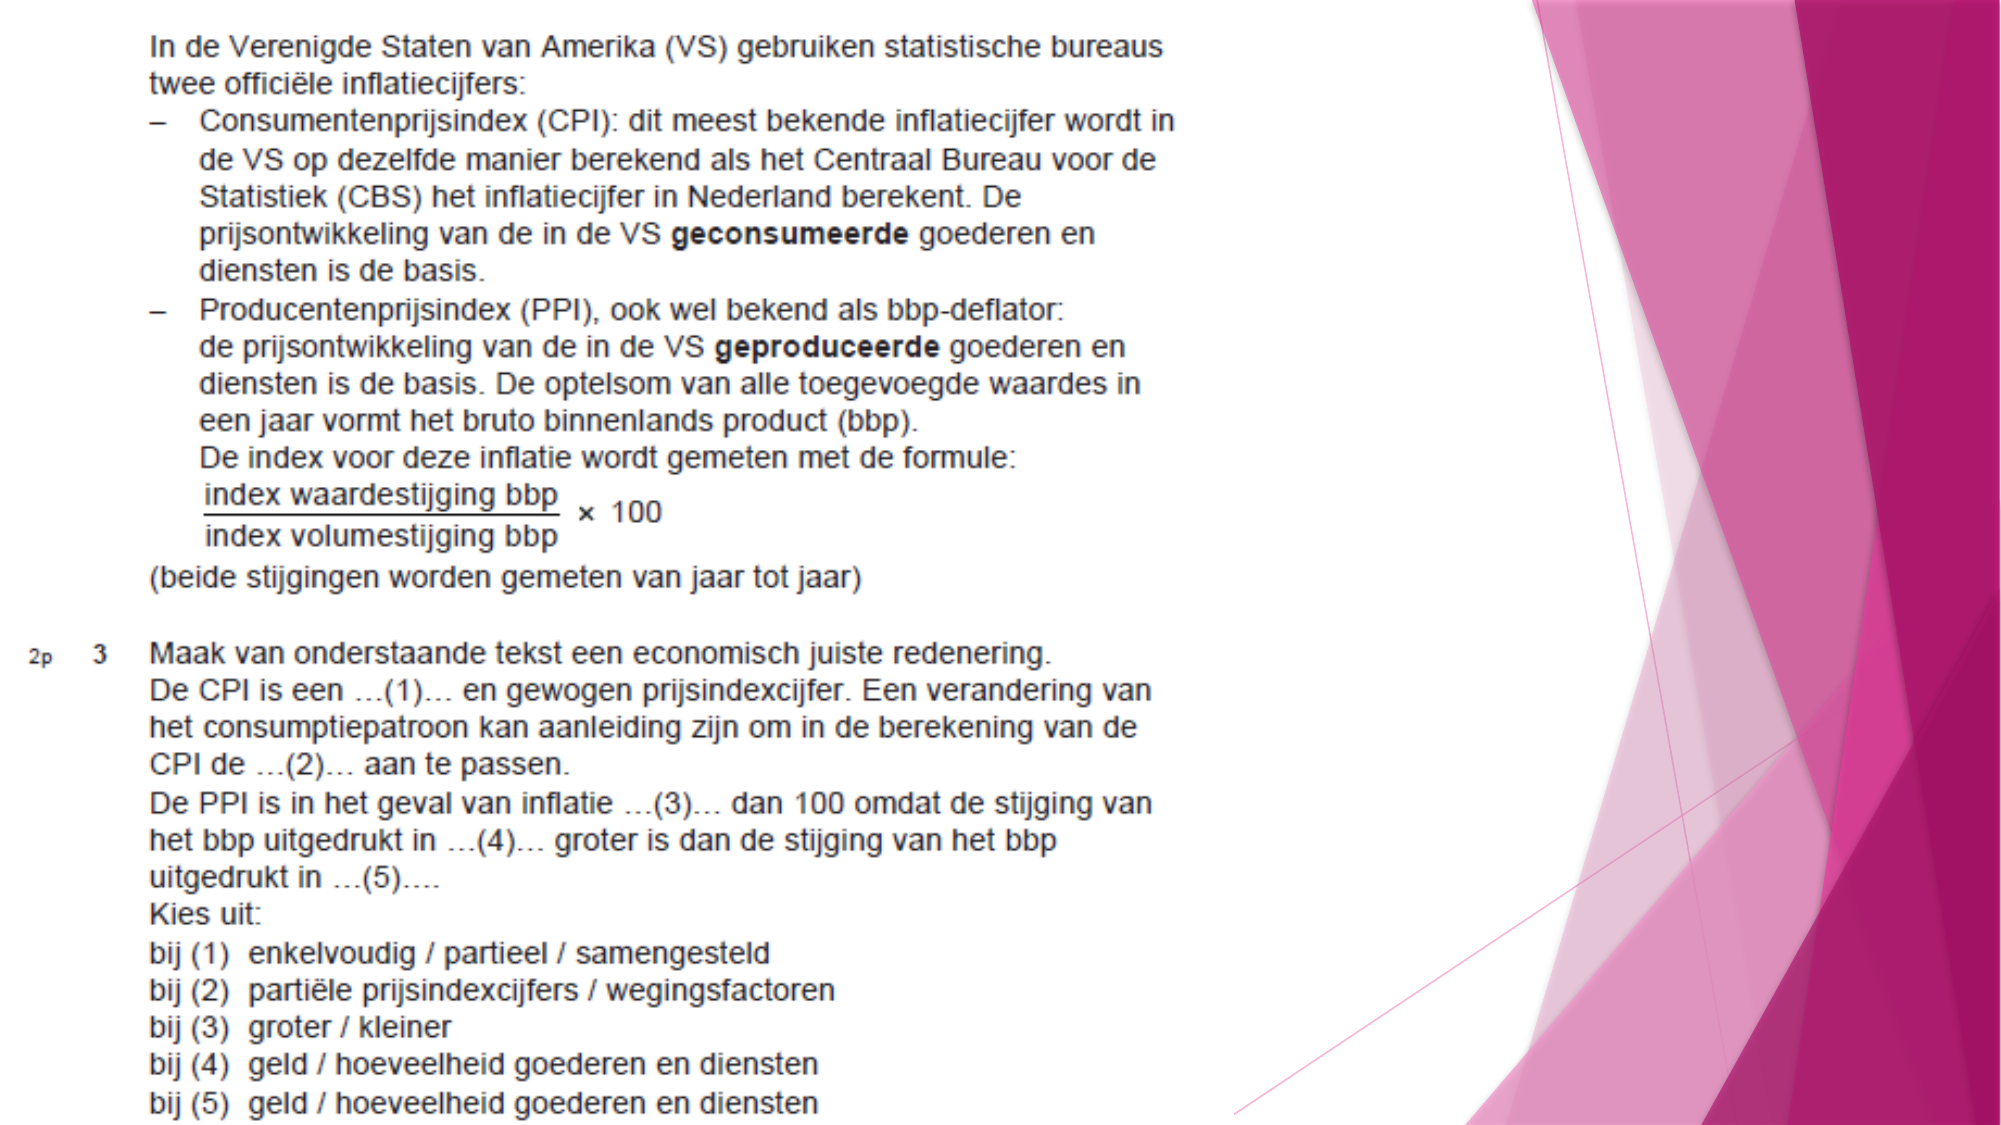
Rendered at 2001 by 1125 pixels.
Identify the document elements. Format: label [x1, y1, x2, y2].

picture [0, 0, 1234, 1125]
